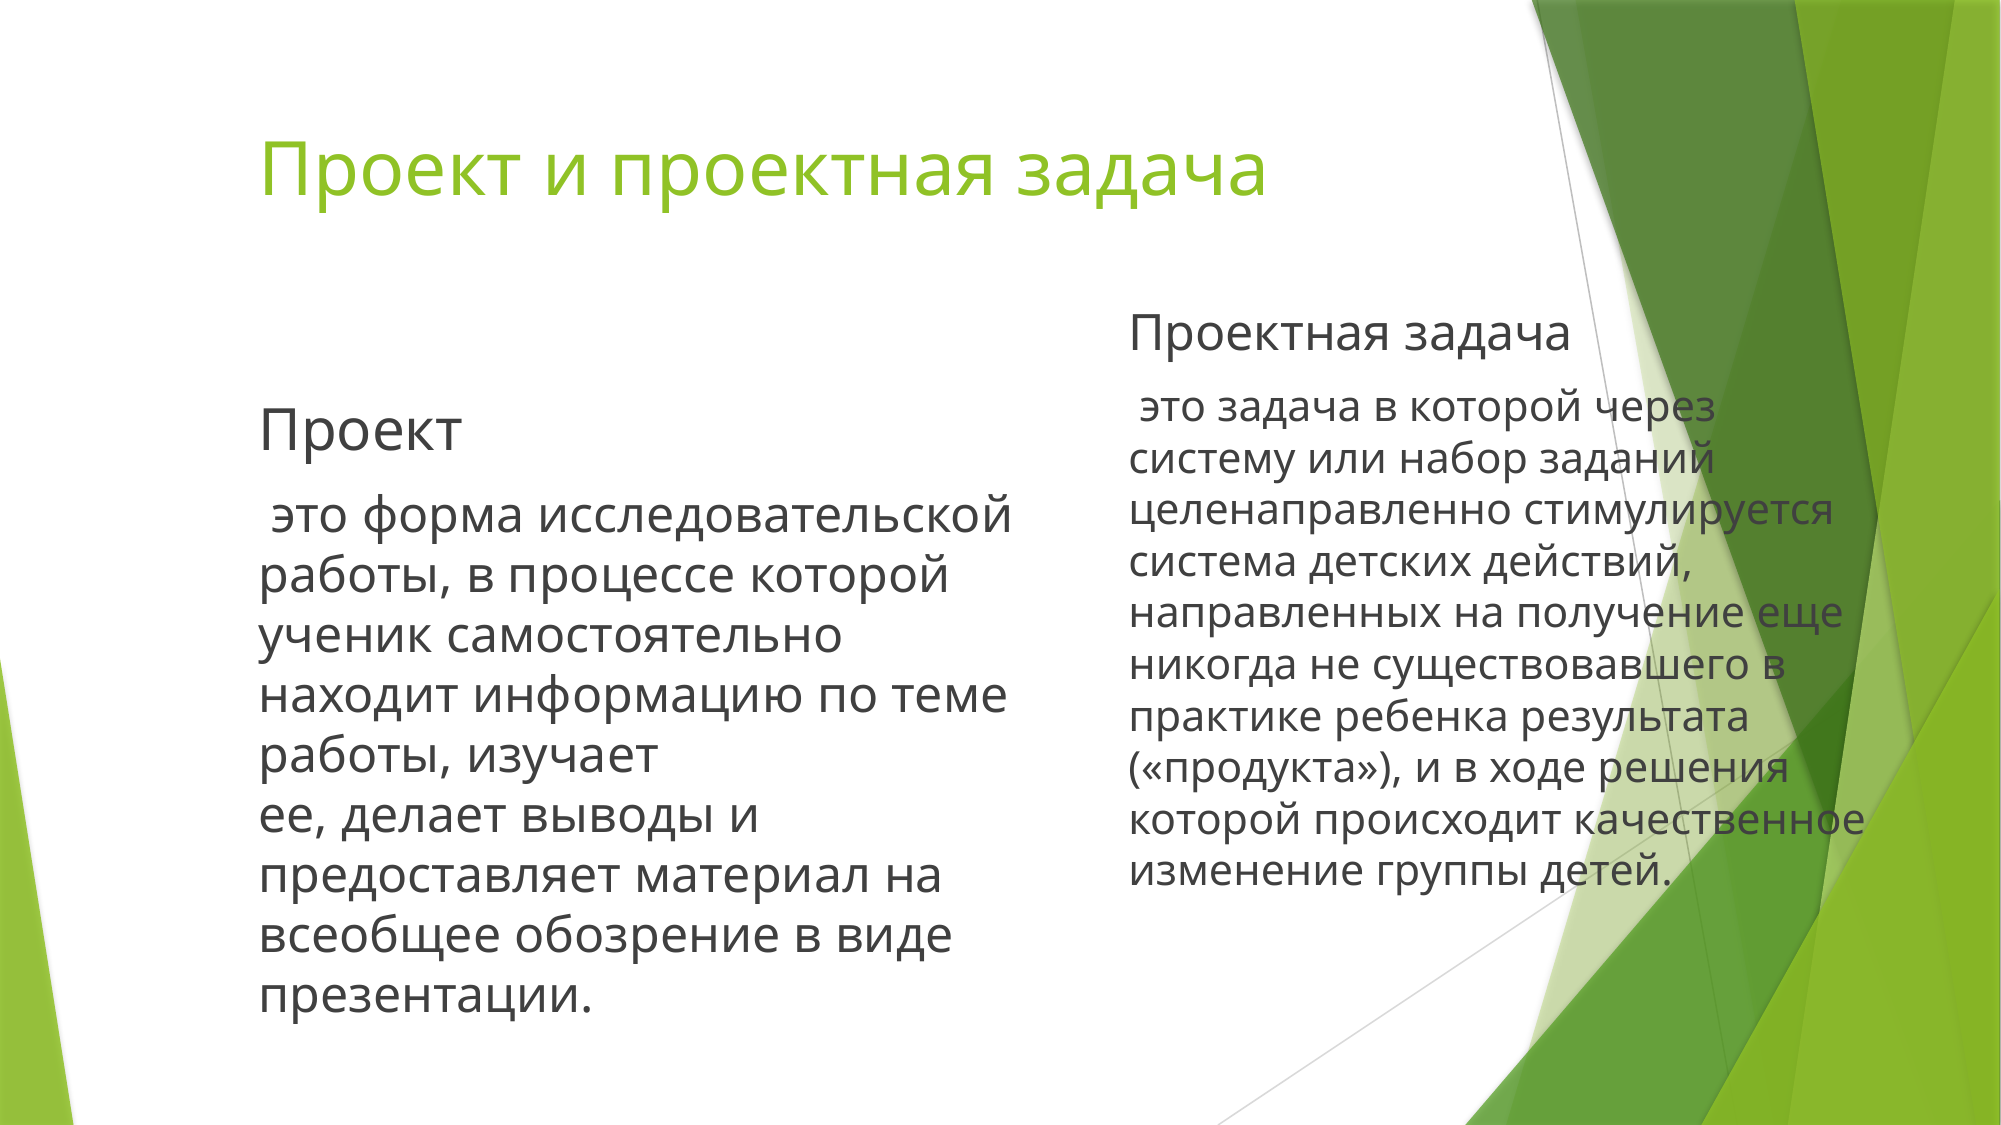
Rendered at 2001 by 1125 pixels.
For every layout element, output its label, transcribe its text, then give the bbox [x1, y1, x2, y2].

list Проектная задача это задача в которой через систему или набор заданий целенаправленно стимулируется система детских действий, направленных на получение еще никогда не существовавшего в практике ребенка результата («продукта»), и в ходе решения которой происходит качественное изменение группы детей. [1113, 293, 1887, 950]
list Проект это форма исследовательской работы, в процессе которой ученик самостоятельно находит информацию по теме работы, изучает ее, делает выводы и предоставляет материал на всеобщее обозрение в виде презентации. [243, 293, 1047, 777]
title Проект и проектная задача [243, 112, 1887, 260]
